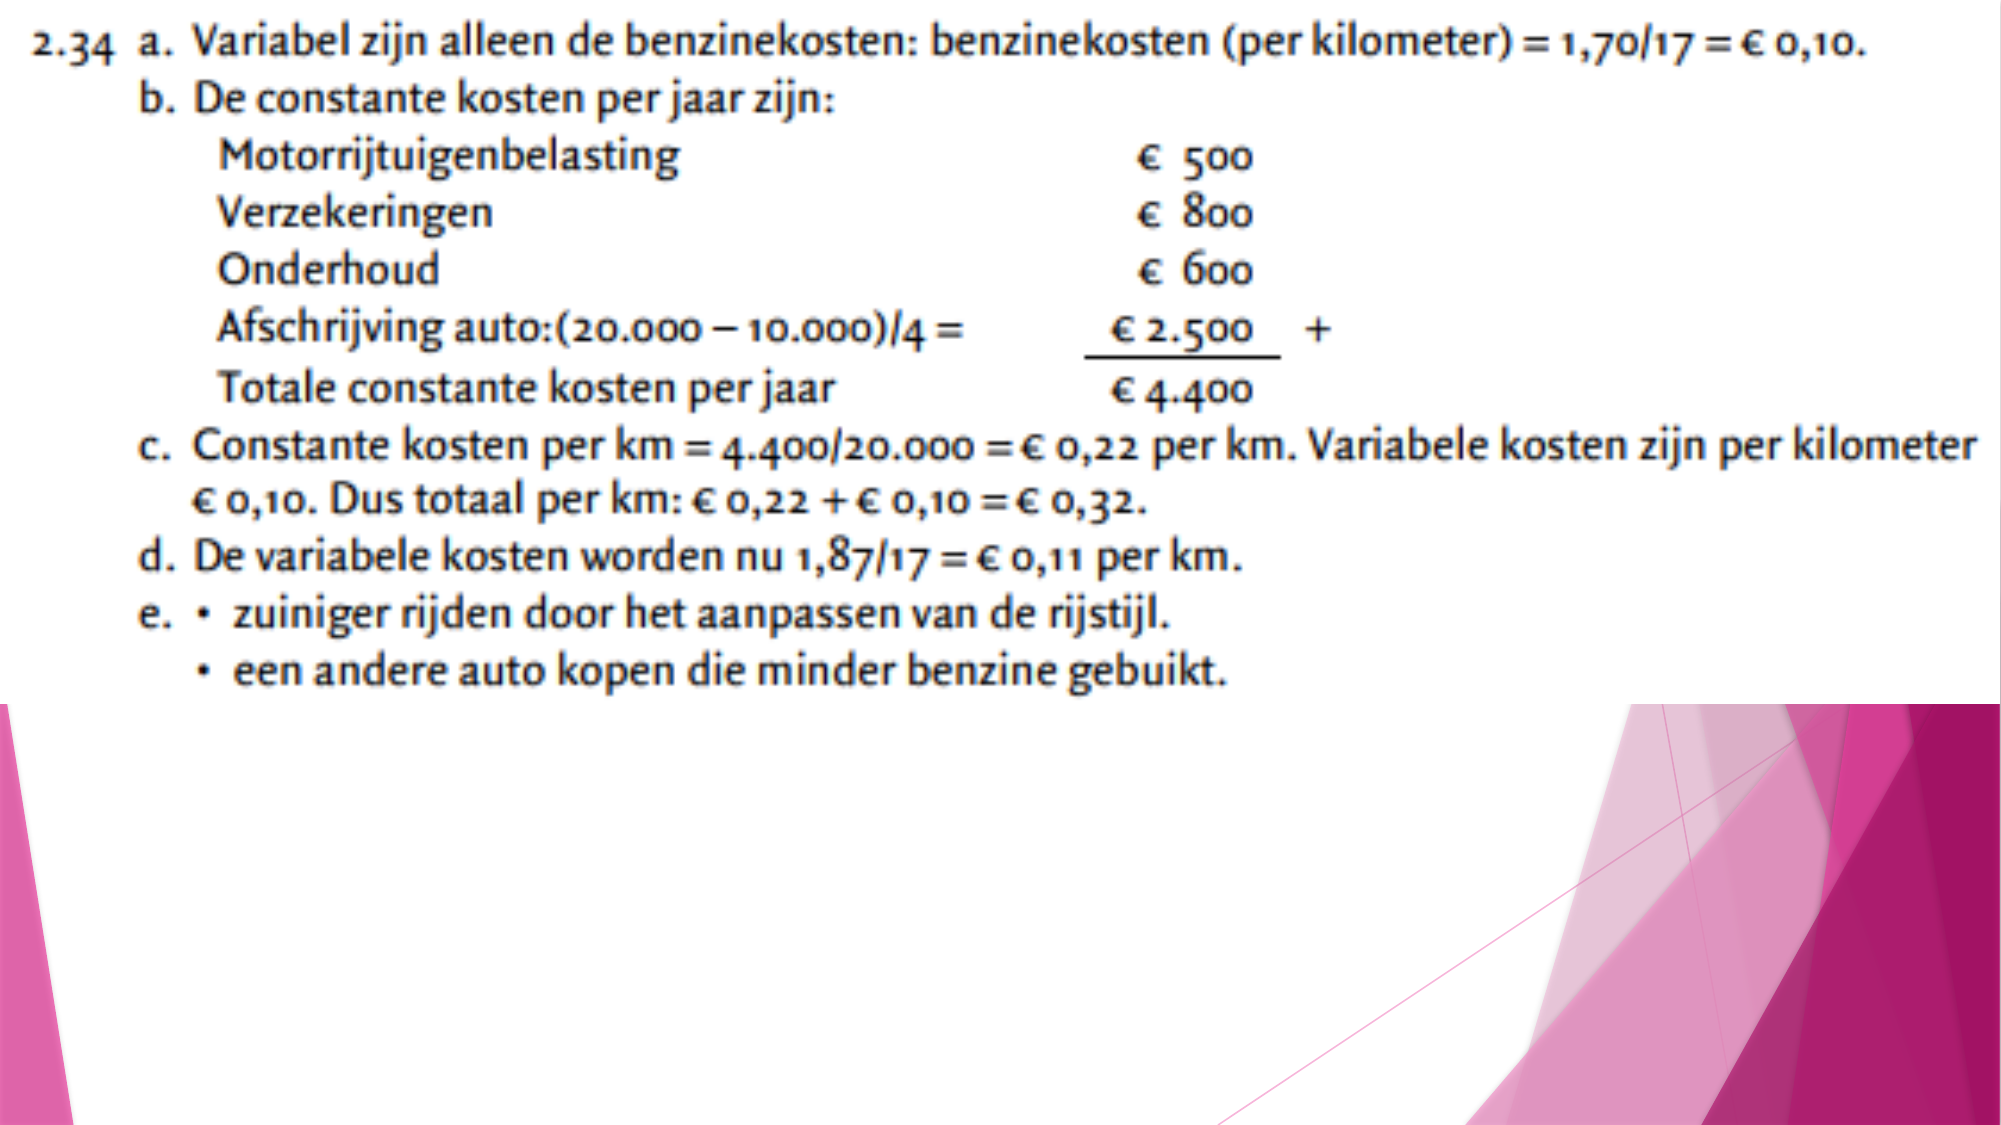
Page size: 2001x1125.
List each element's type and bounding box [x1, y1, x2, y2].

picture [0, 0, 2000, 704]
